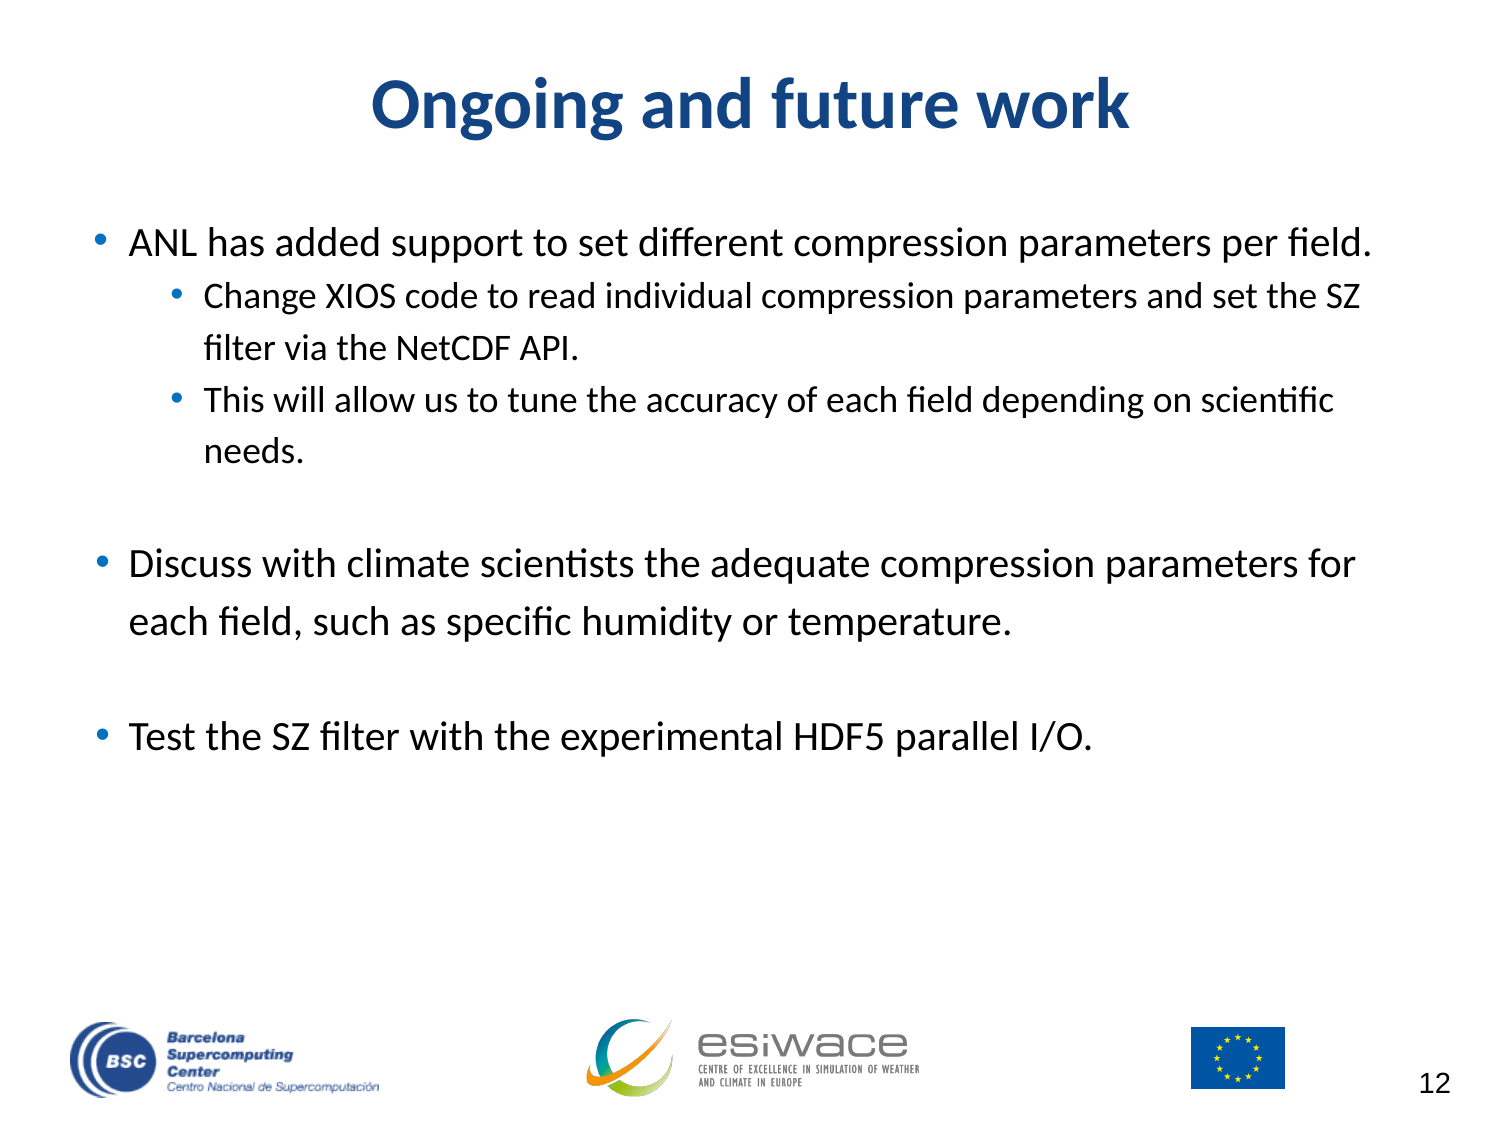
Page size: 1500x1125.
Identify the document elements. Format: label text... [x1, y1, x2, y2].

title Ongoing and future work [76, 35, 1427, 174]
list ANL has added support to set different compression parameters per field. Change XIOS code to read individual compression parameters and set the SZ filter via the NetCDF API. This will allow us to tune the accuracy of each field depending on scientific needs. Discuss with climate scientists the adequate compression parameters for each field, such as specific humidity or temperature. Test the SZ filter with the experimental HDF5 parallel I/O. [76, 199, 1427, 993]
picture [580, 1017, 920, 1099]
slide_number ‹#› [1403, 1038, 1494, 1125]
picture [70, 1022, 379, 1098]
picture [1190, 1027, 1285, 1090]
